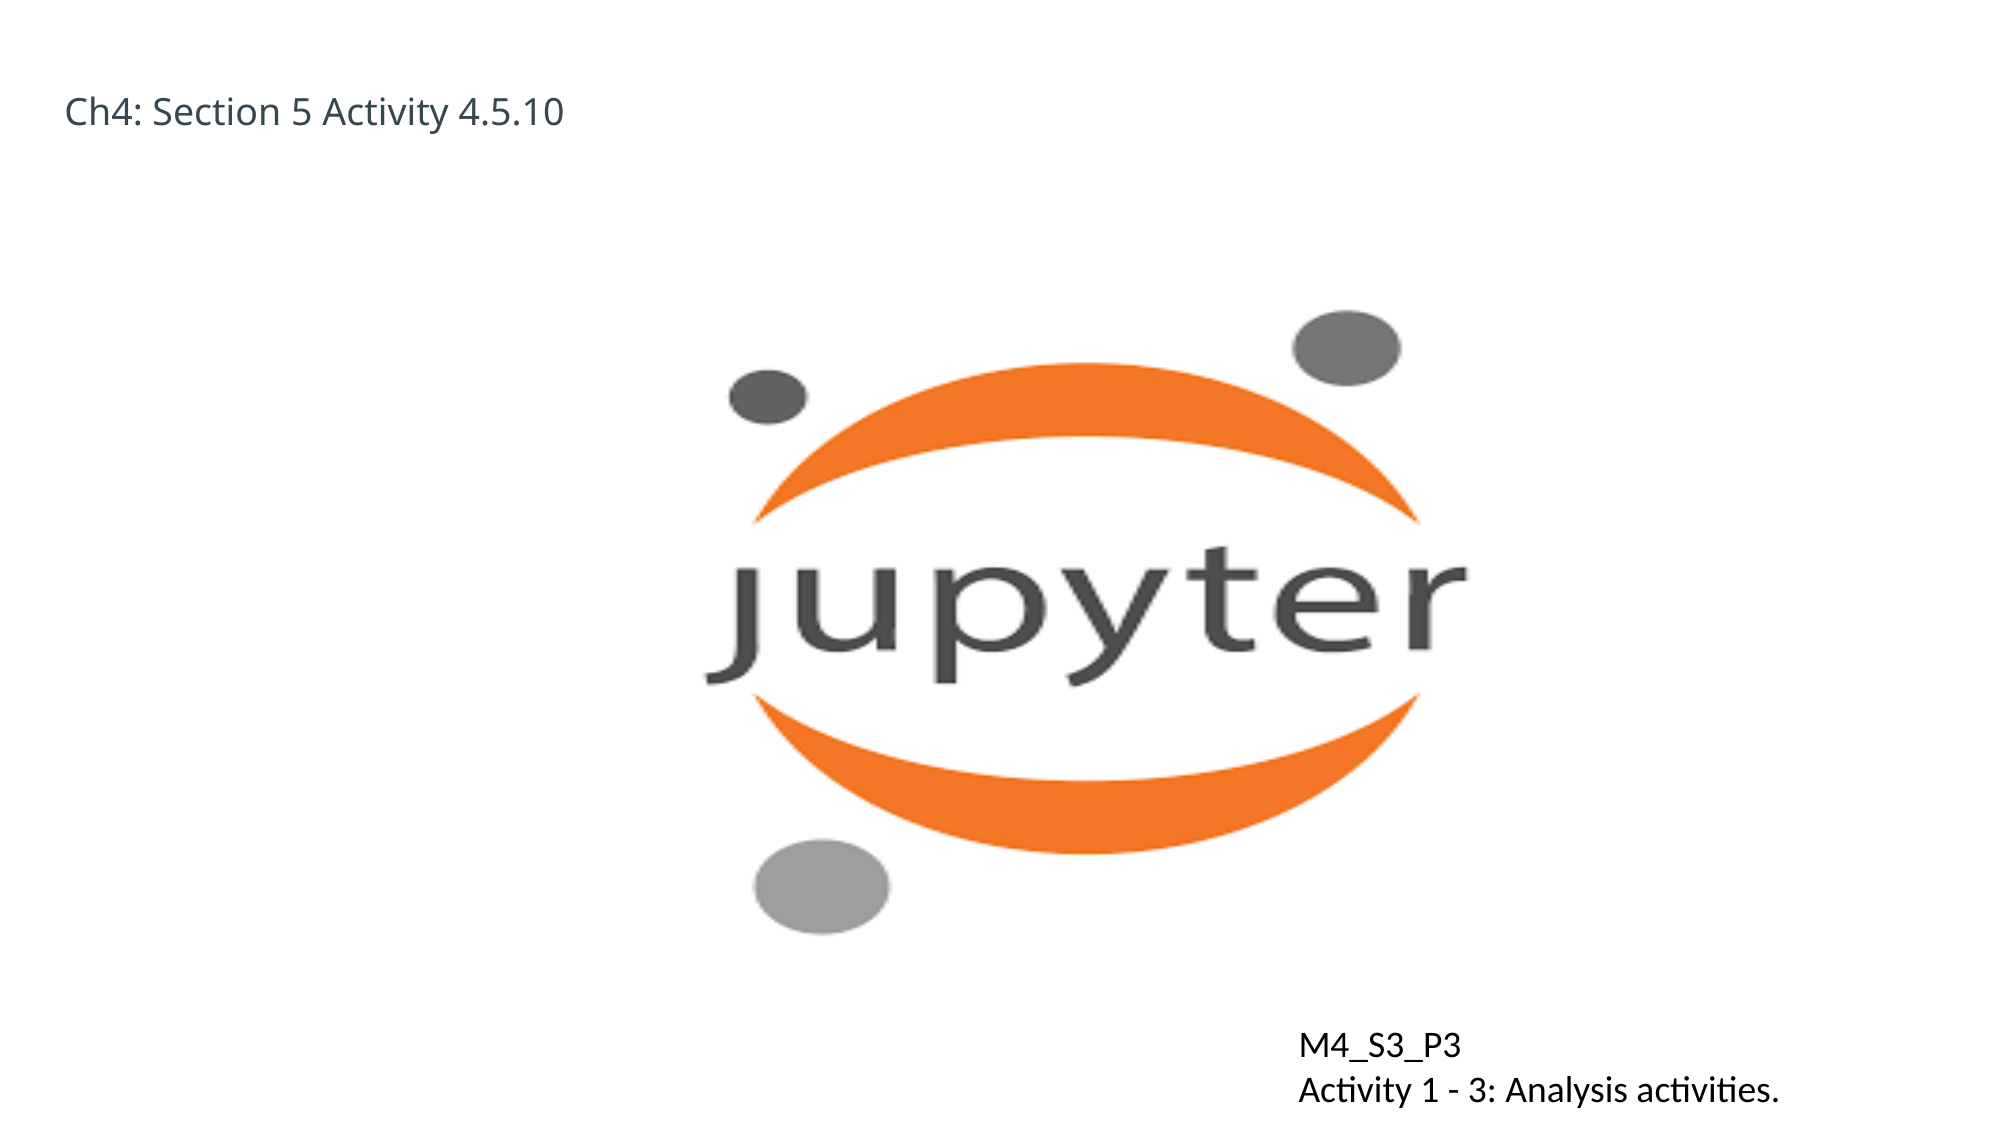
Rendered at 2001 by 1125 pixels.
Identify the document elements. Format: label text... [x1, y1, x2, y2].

picture [697, 302, 1482, 939]
text_box Ch4: Section 5 Activity 4.5.10 [49, 80, 1049, 141]
text_box M4_S3_P3 Activity 1 - 3: Analysis activities. [1283, 1012, 2000, 1118]
